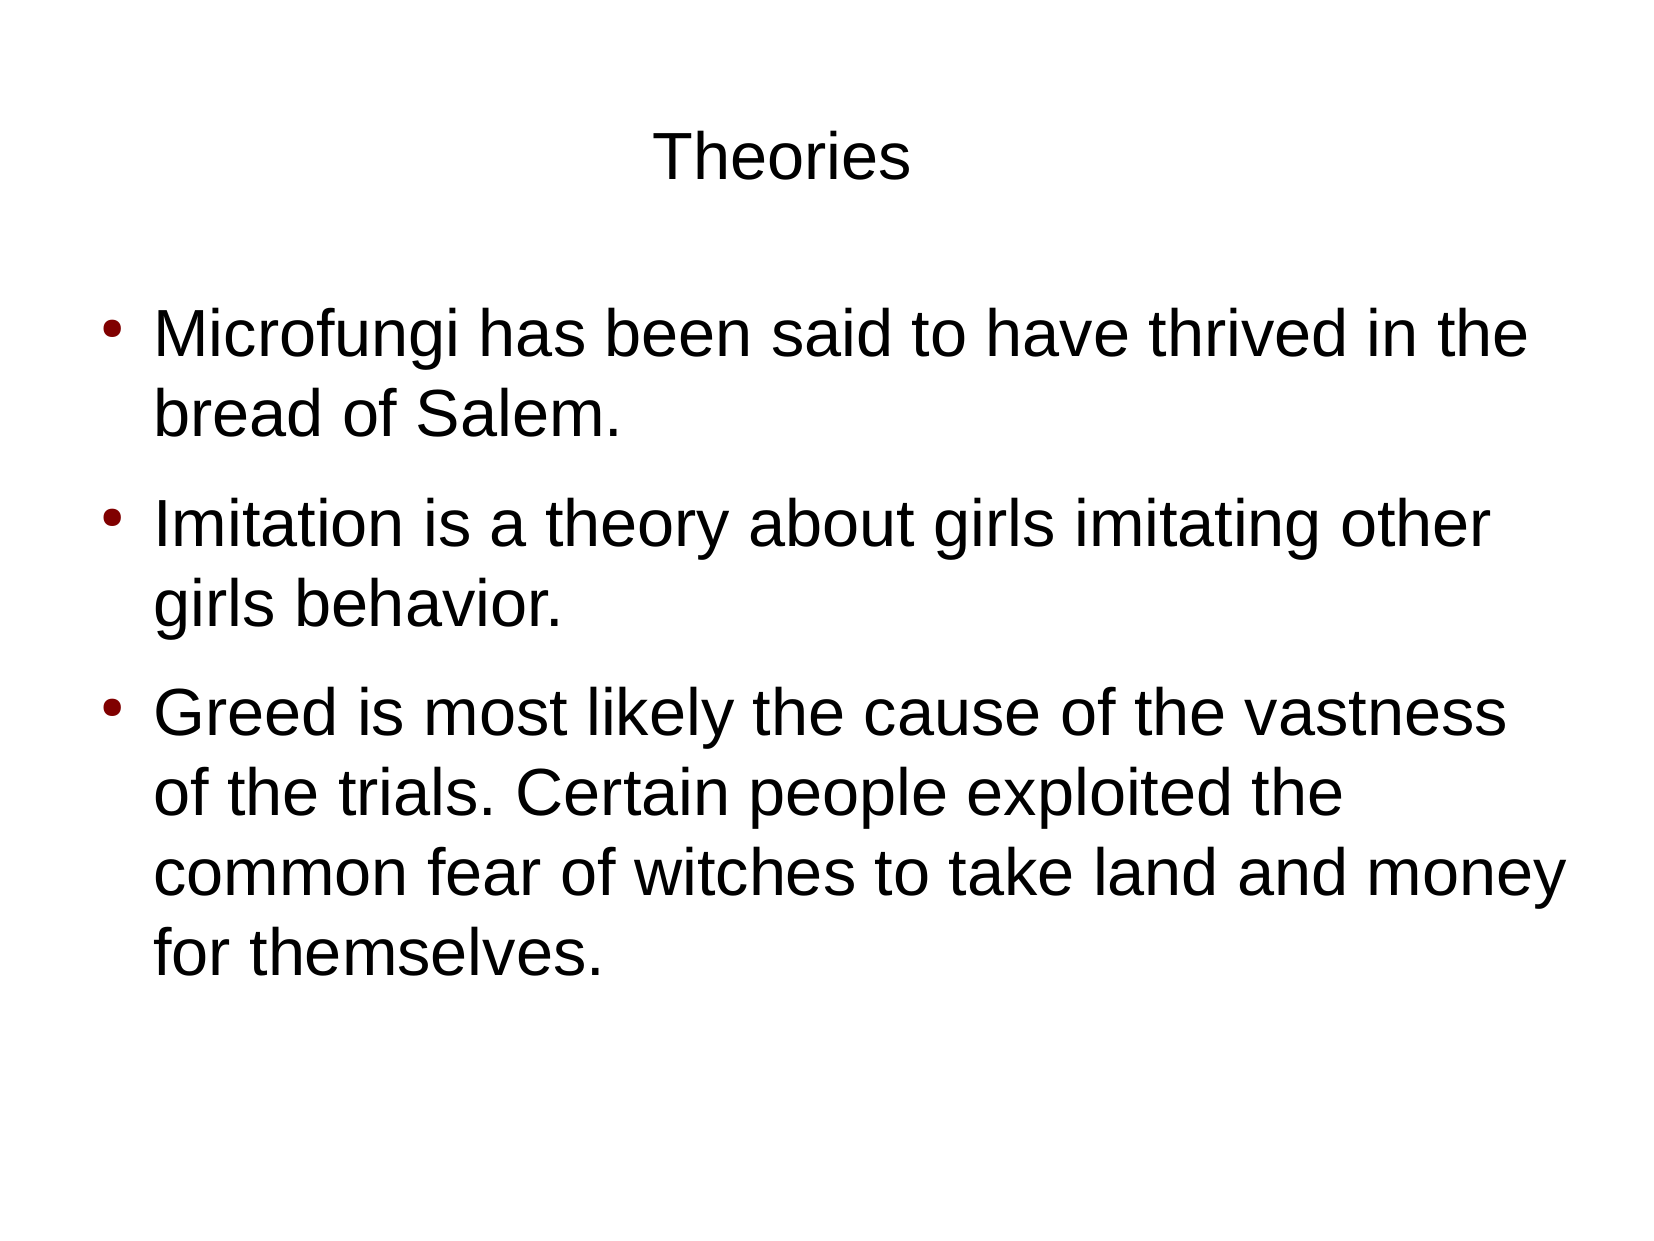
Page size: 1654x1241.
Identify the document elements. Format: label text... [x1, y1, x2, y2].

list Microfungi has been said to have thrived in the bread of Salem. Imitation is a theory about girls imitating other girls behavior. Greed is most likely the cause of the vastness of the trials. Certain people exploited the common fear of witches to take land and money for themselves. [82, 290, 1571, 1109]
title Theories [82, 49, 1571, 257]
